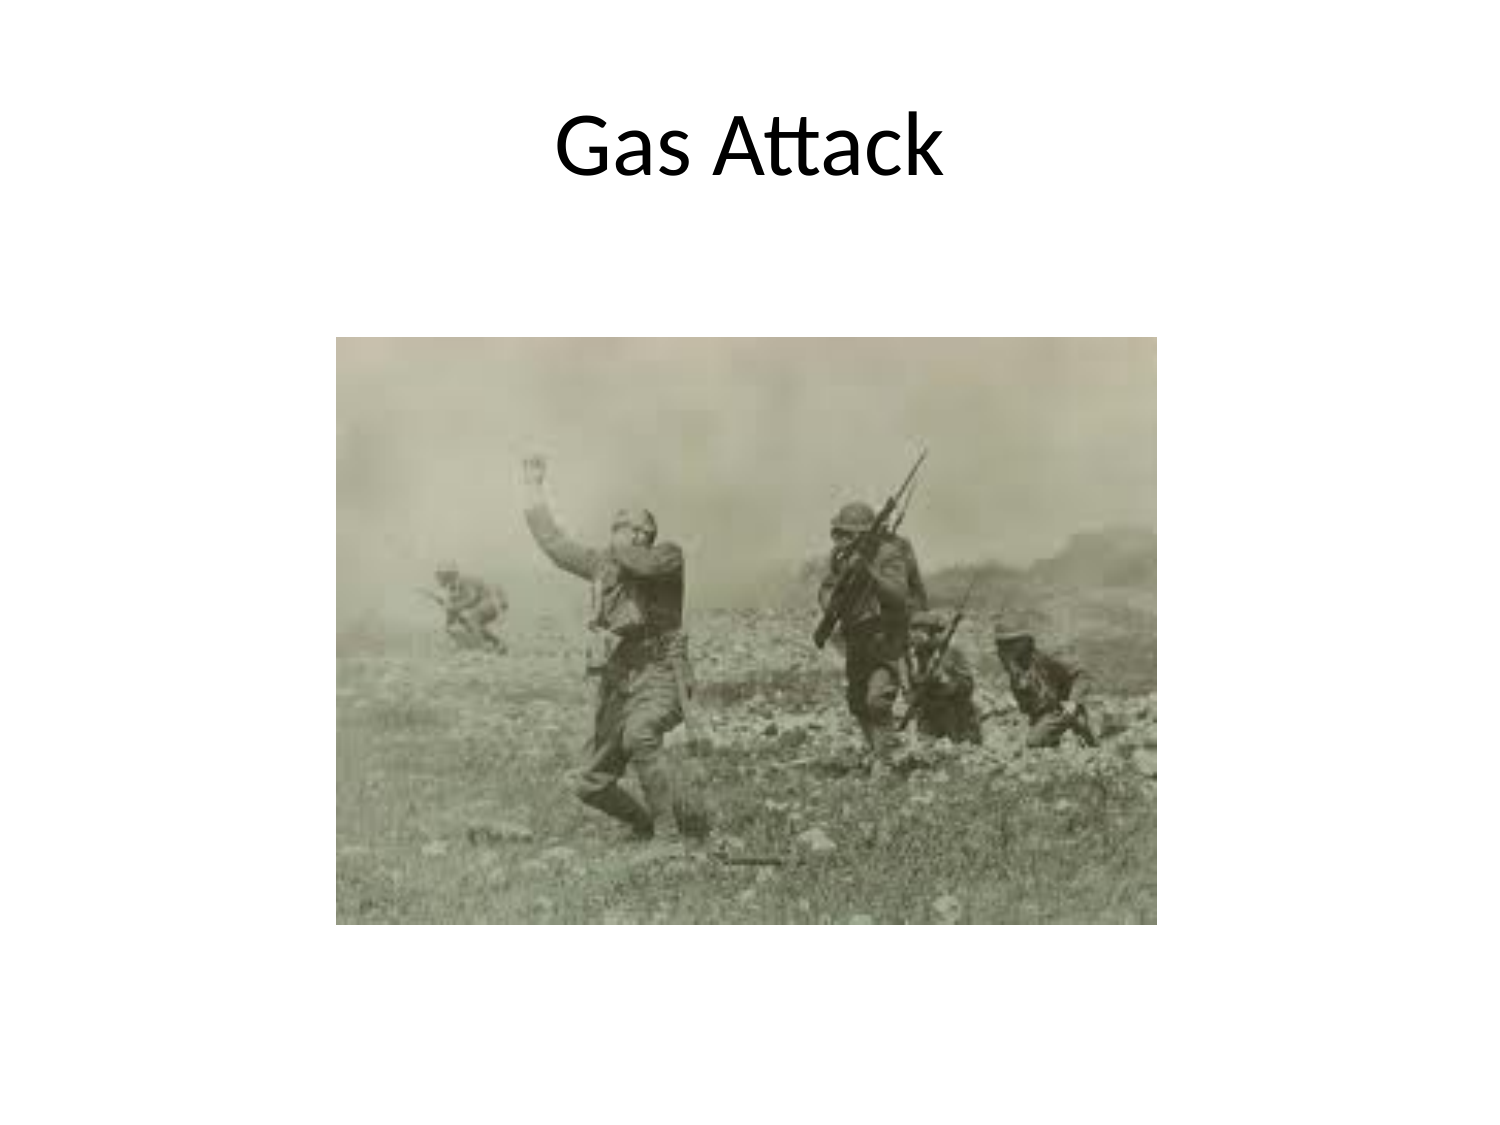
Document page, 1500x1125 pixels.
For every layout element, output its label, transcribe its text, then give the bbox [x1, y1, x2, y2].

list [336, 337, 1157, 926]
title Gas Attack [75, 45, 1425, 233]
